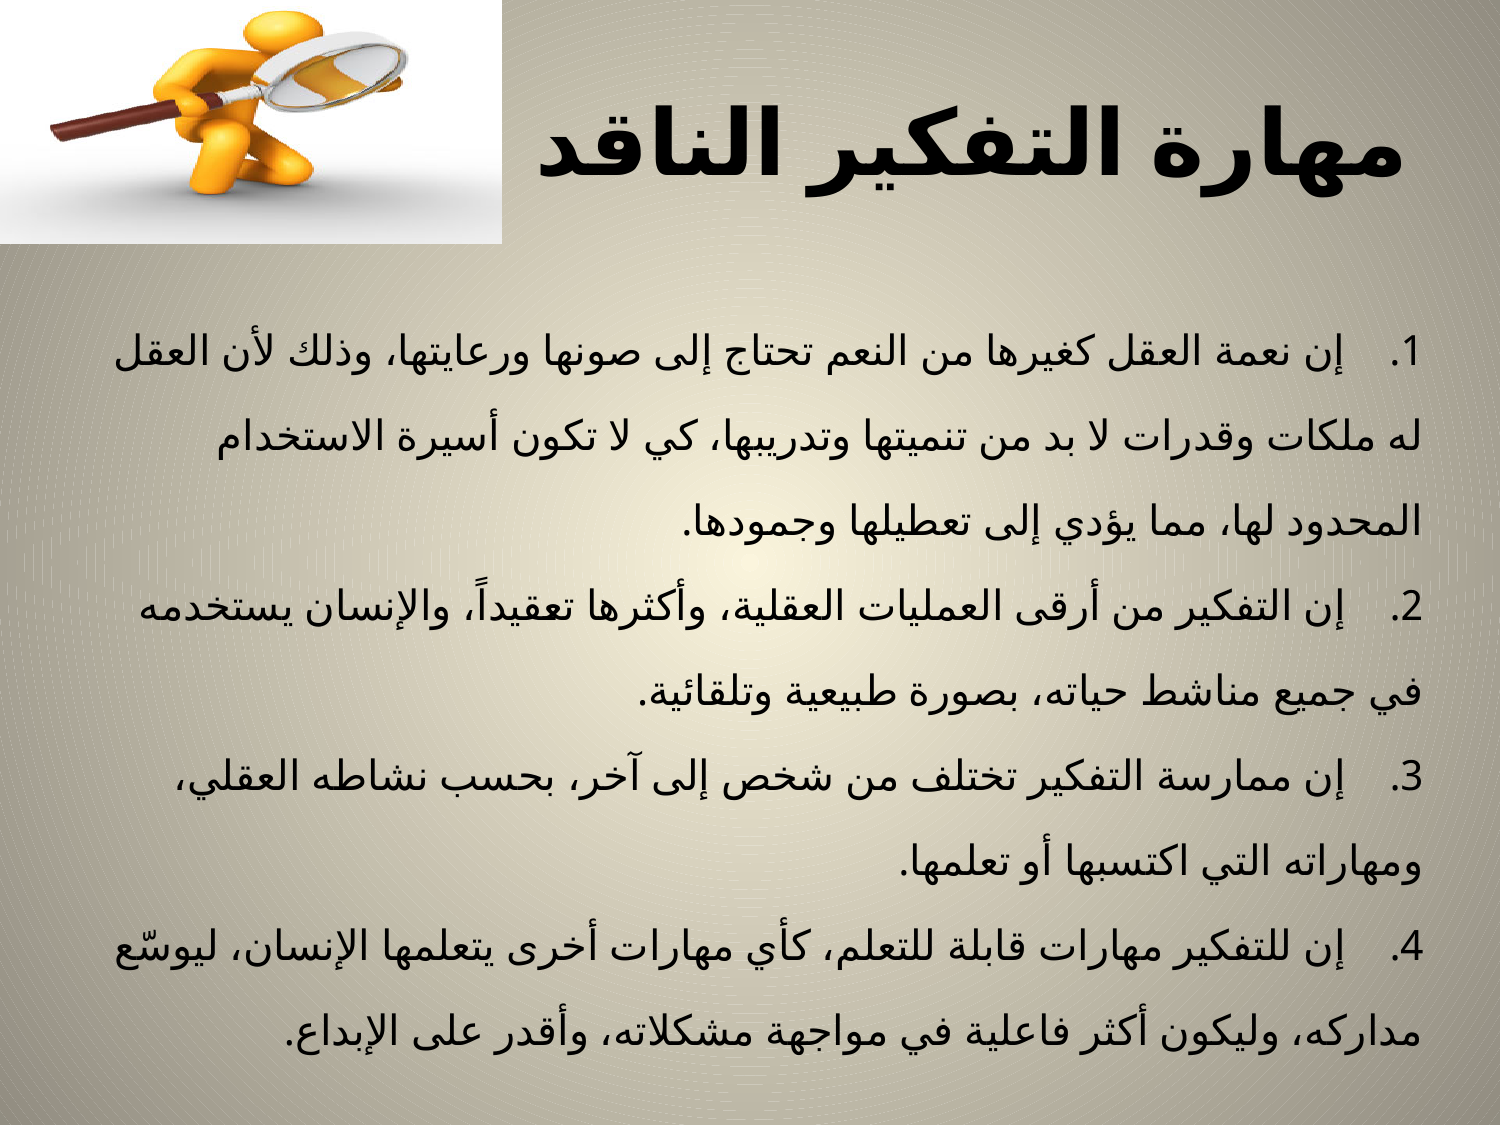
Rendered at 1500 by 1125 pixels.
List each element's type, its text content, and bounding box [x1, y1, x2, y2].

list 1. إن نعمة العقل كغيرها من النعم تحتاج إلى صونها ورعايتها، وذلك لأن العقل له ملكات وقدرات لا بد من تنميتها وتدريبها، كي لا تكون أسيرة الاستخدام المحدود لها، مما يؤدي إلى تعطيلها وجمودها. 2. إن التفكير من أرقى العمليات العقلية، وأكثرها تعقيداً، والإنسان يستخدمه في جميع مناشط حياته، بصورة طبيعية وتلقائية. 3. إن ممارسة التفكير تختلف من شخص إلى آخر، بحسب نشاطه العقلي، ومهاراته التي اكتسبها أو تعلمها. 4. إن للتفكير مهارات قابلة للتعلم، كأي مهارات أخرى يتعلمها الإنسان، ليوسّع مداركه، وليكون أكثر فاعلية في مواجهة مشكلاته، وأقدر على الإبداع. [88, 196, 1439, 939]
title مهارة التفكير الناقد [508, 45, 1425, 196]
picture [0, 0, 503, 244]
